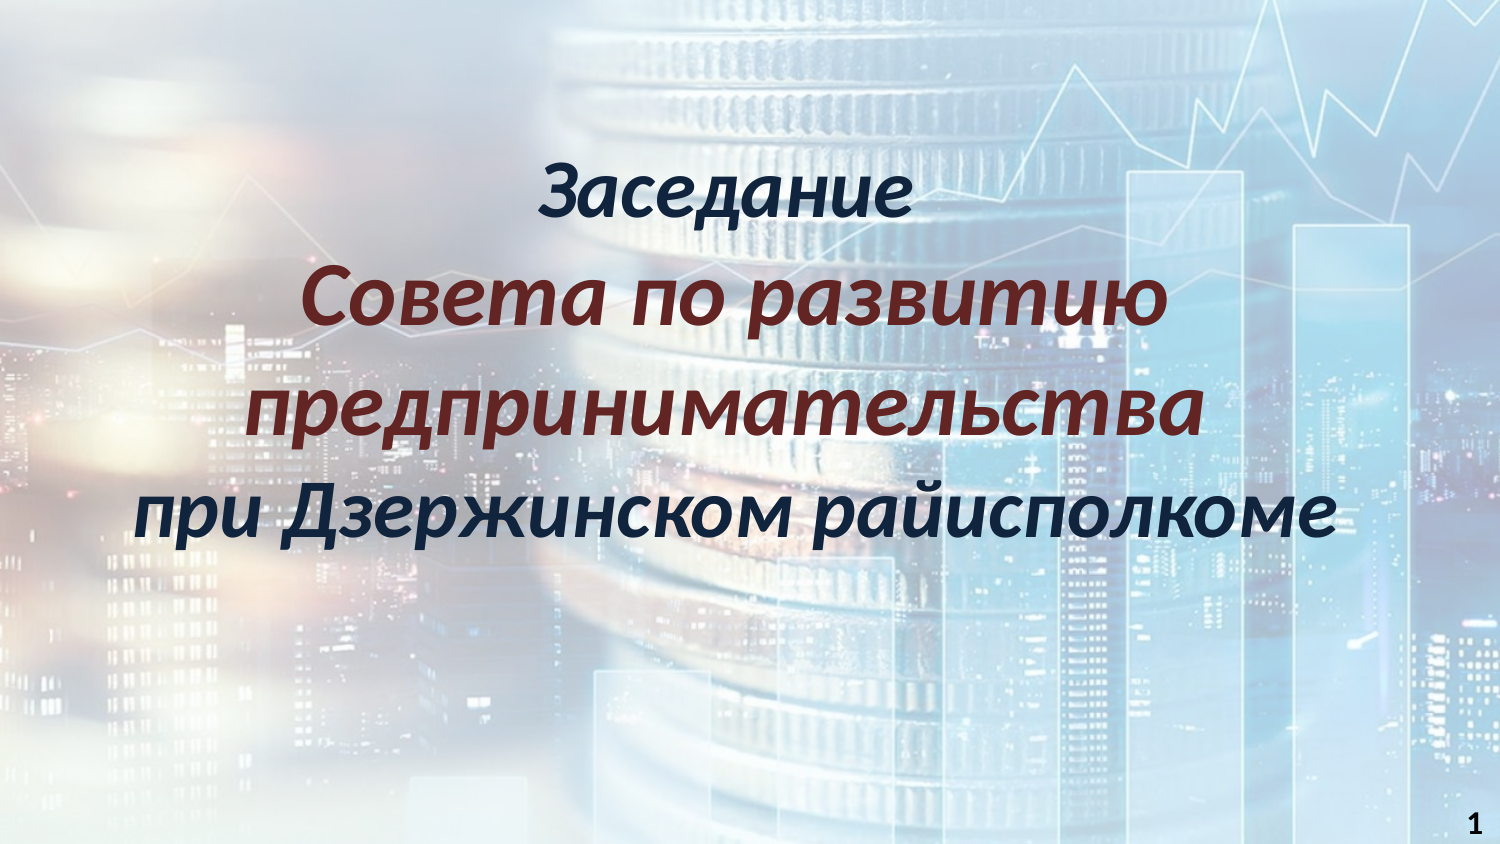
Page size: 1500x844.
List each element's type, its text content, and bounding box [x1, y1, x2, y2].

text_box Заседание Совета по развитию предпринимательства при Дзержинском райисполкоме [0, 126, 1471, 562]
slide_number 1 [1148, 798, 1499, 844]
